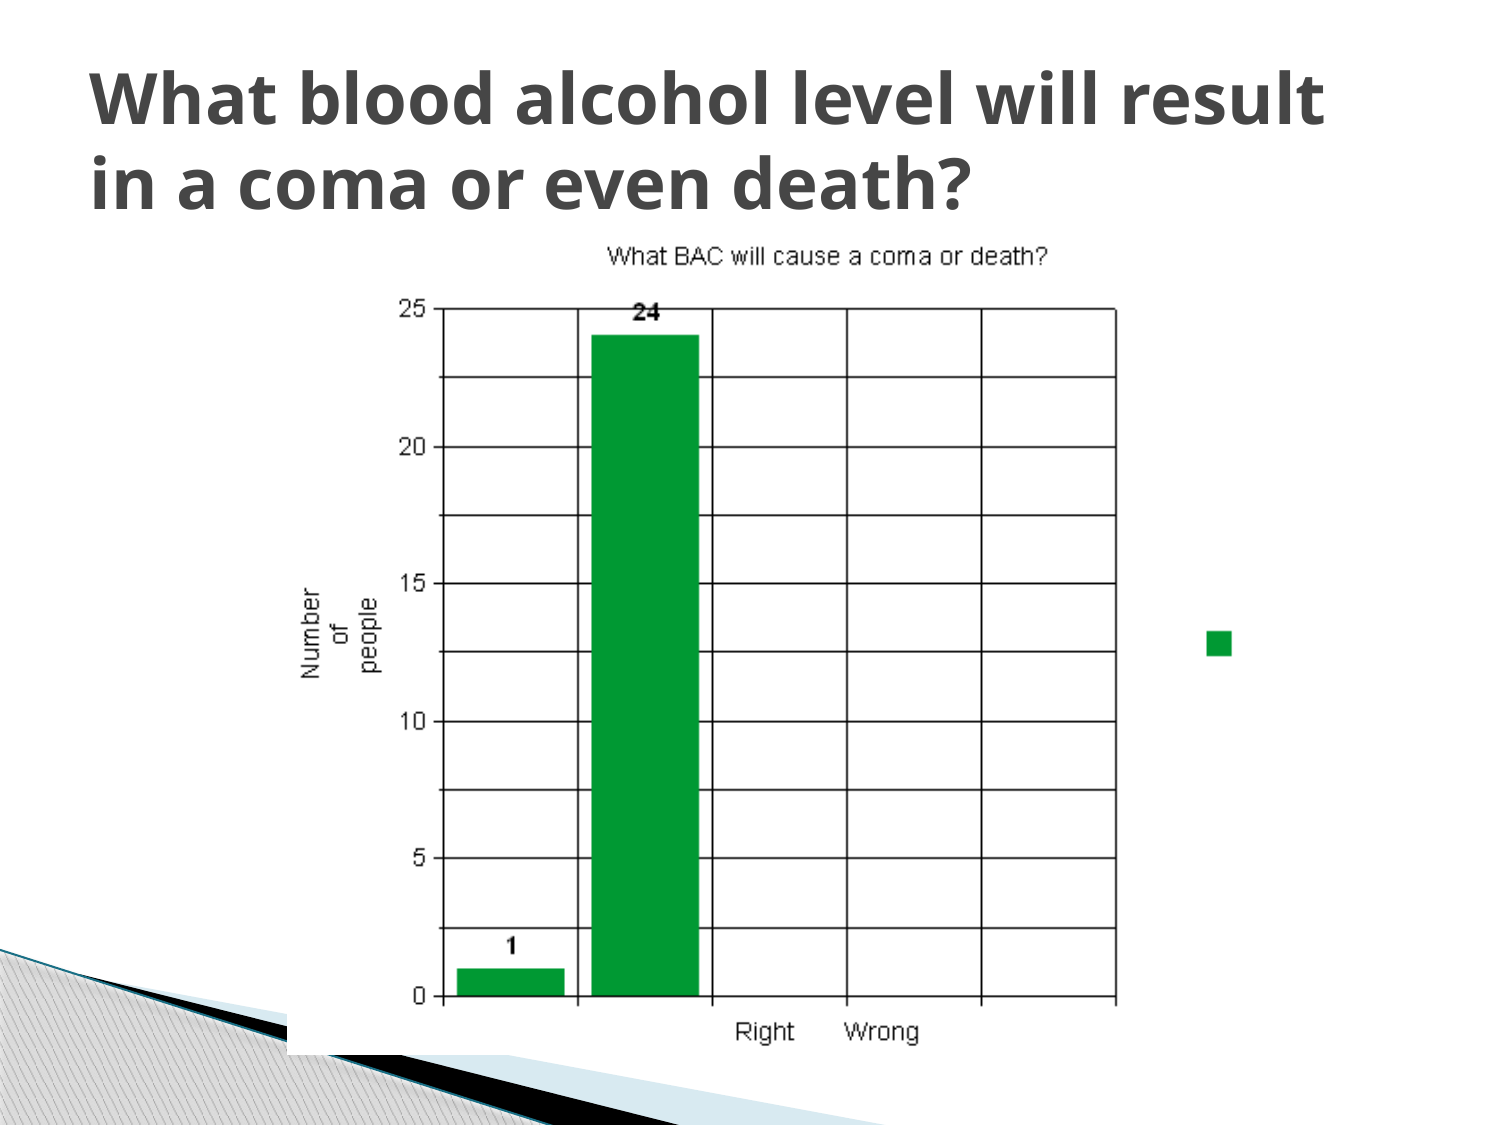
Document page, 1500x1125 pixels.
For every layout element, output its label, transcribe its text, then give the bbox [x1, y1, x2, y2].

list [287, 224, 1363, 1055]
title What blood alcohol level will result in a coma or even death? [75, 45, 1425, 233]
